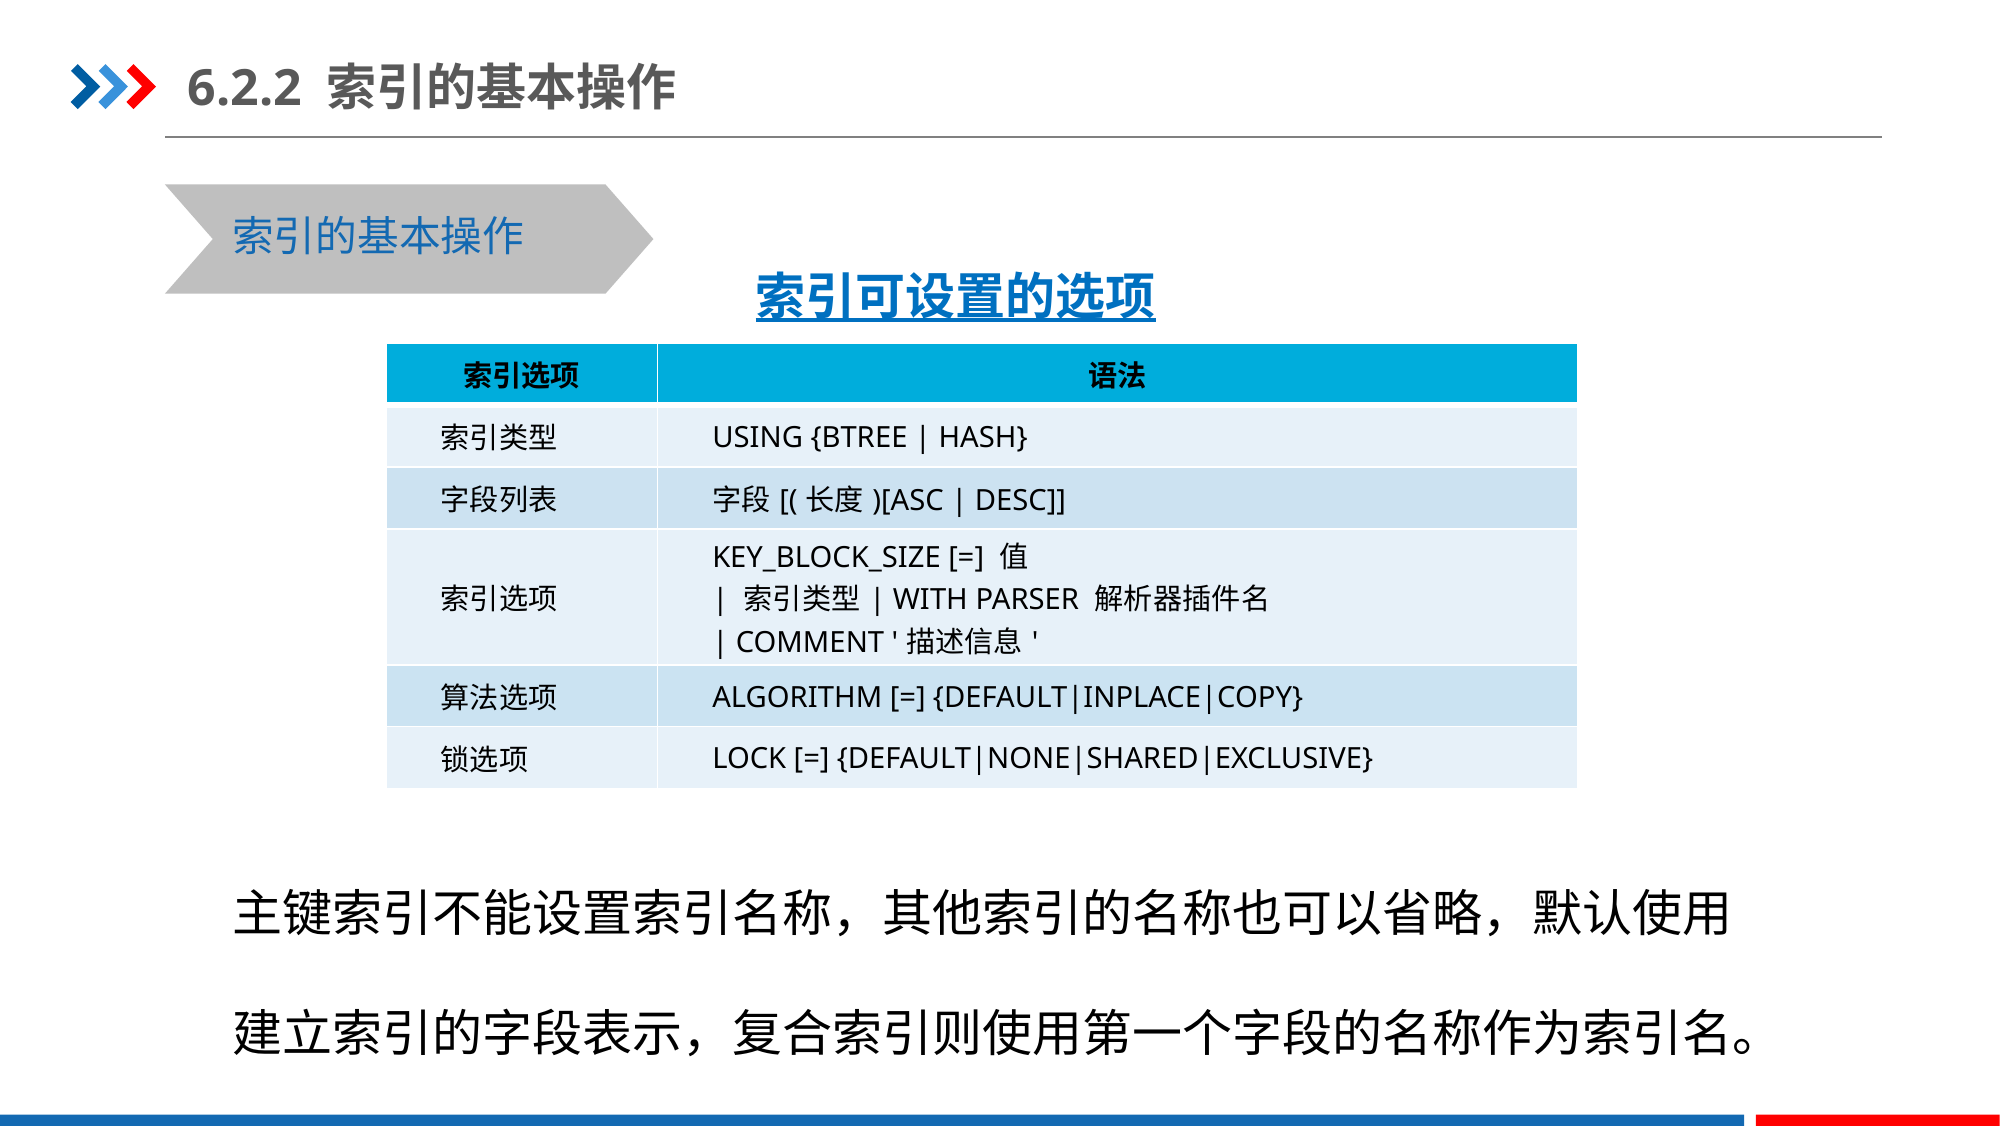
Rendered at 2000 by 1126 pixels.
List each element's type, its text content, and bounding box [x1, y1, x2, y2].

table_header 索引选项 [387, 344, 657, 402]
table_header 语法 [658, 344, 1577, 402]
text_box 6.2.2 索引的基本操作 [187, 43, 827, 127]
table_cell 锁选项 [387, 727, 657, 788]
table_cell 字段[(长度)[ASC | DESC]] [658, 468, 1577, 528]
table_cell 算法选项 [387, 666, 657, 726]
text_box 索引的基本操作 [217, 202, 539, 317]
table_cell LOCK [=] {DEFAULT|NONE|SHARED|EXCLUSIVE} [658, 727, 1577, 788]
table_cell 字段列表 [387, 468, 657, 528]
text_box 主键索引不能设置索引名称，其他索引的名称也可以省略，默认使用建立索引的字段表示，复合索引则使用第一个字段的名称作为索引名。 [217, 814, 1767, 1069]
table_cell KEY_BLOCK_SIZE [=] 值 | 索引类型| WITH PARSER 解析器插件名 | COMMENT '描述信息' [658, 530, 1577, 664]
table_cell ALGORITHM [=] {DEFAULT|INPLACE|COPY} [658, 666, 1577, 726]
text_box [164, 184, 654, 294]
text_box 索引可设置的选项 [740, 256, 1171, 332]
table_cell USING {BTREE | HASH} [658, 408, 1577, 466]
table_cell 索引选项 [387, 530, 657, 664]
table_cell 索引类型 [387, 408, 657, 466]
